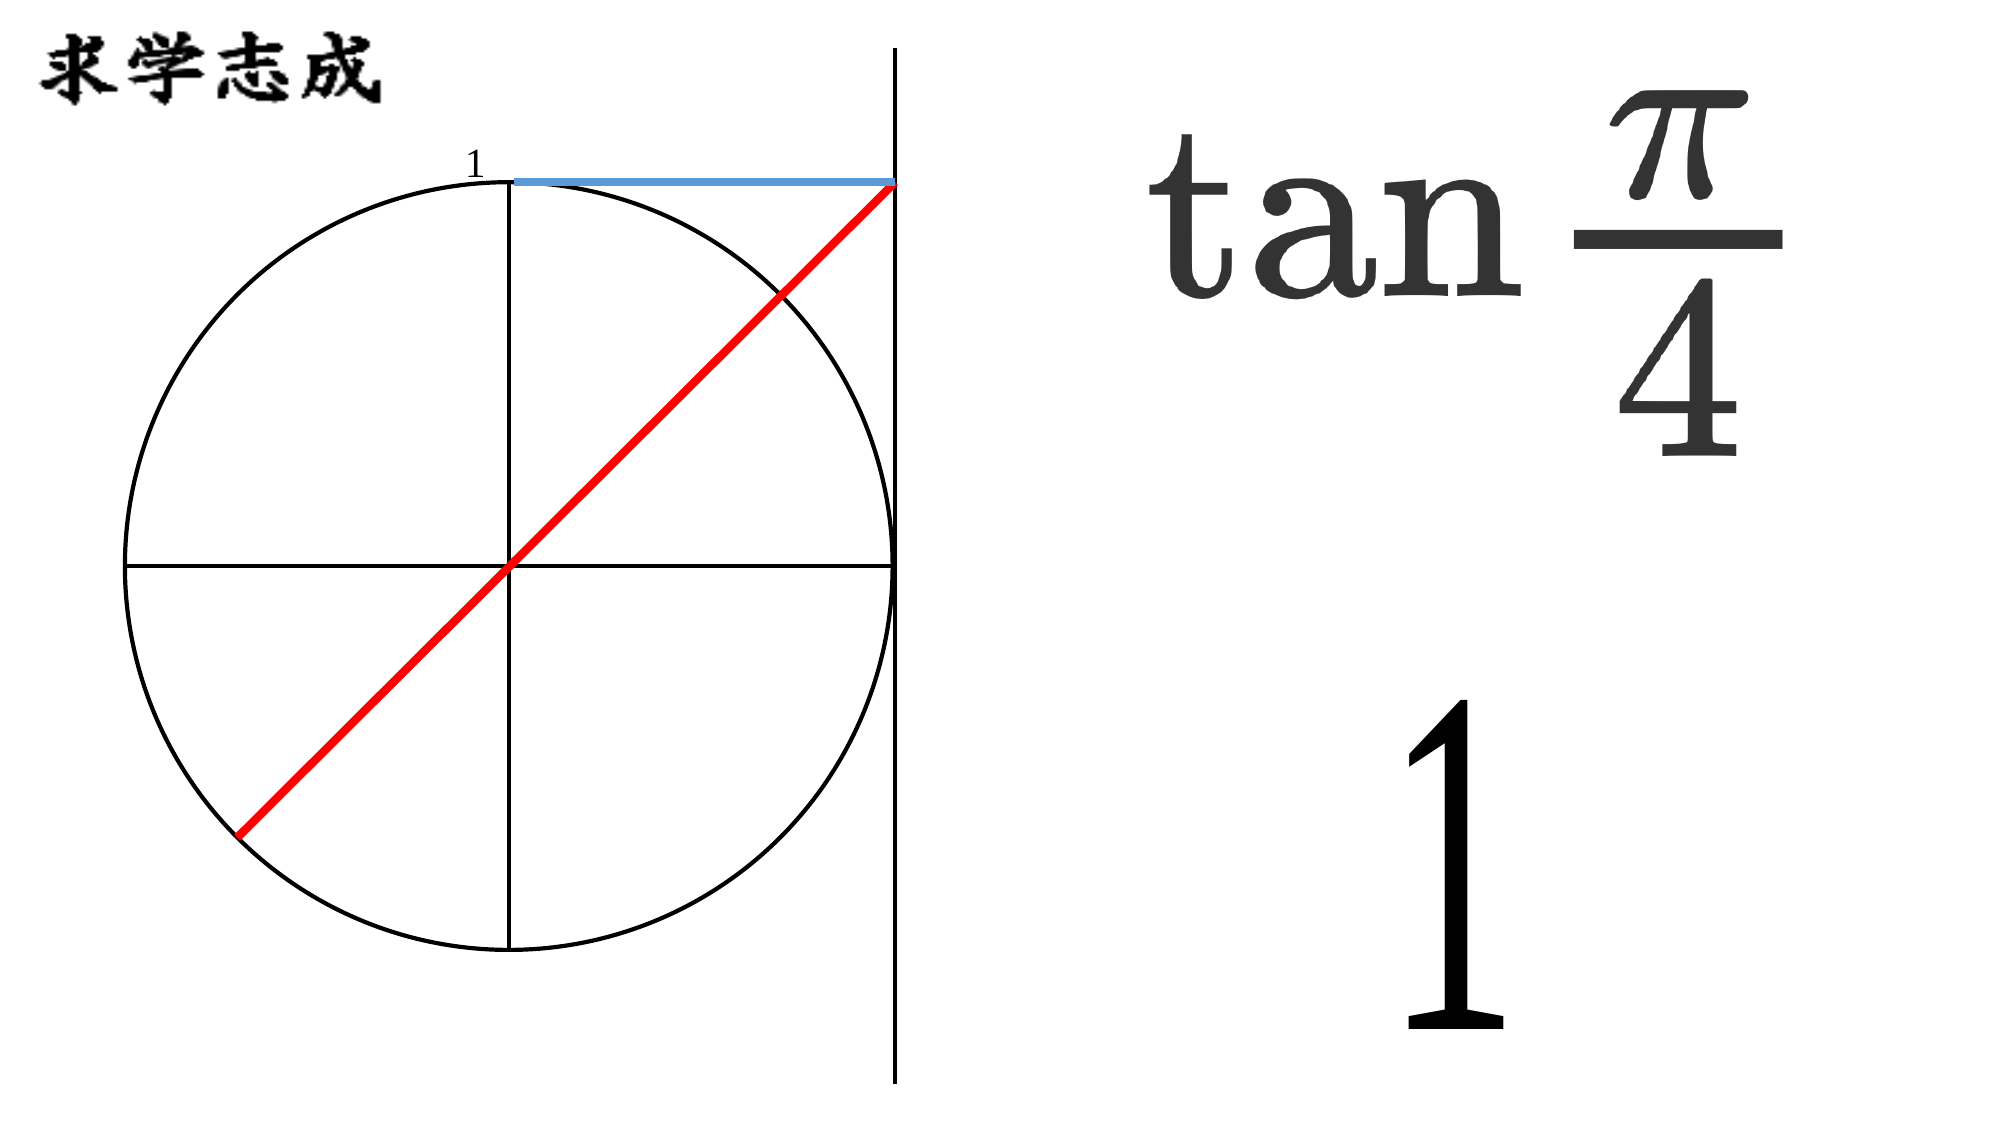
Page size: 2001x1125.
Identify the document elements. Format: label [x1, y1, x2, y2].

text_box [1385, 585, 1655, 1084]
picture [18, 0, 403, 166]
text_box [464, 140, 507, 183]
text_box [123, 293, 782, 951]
picture [1096, 36, 1837, 510]
text_box [237, 182, 895, 838]
